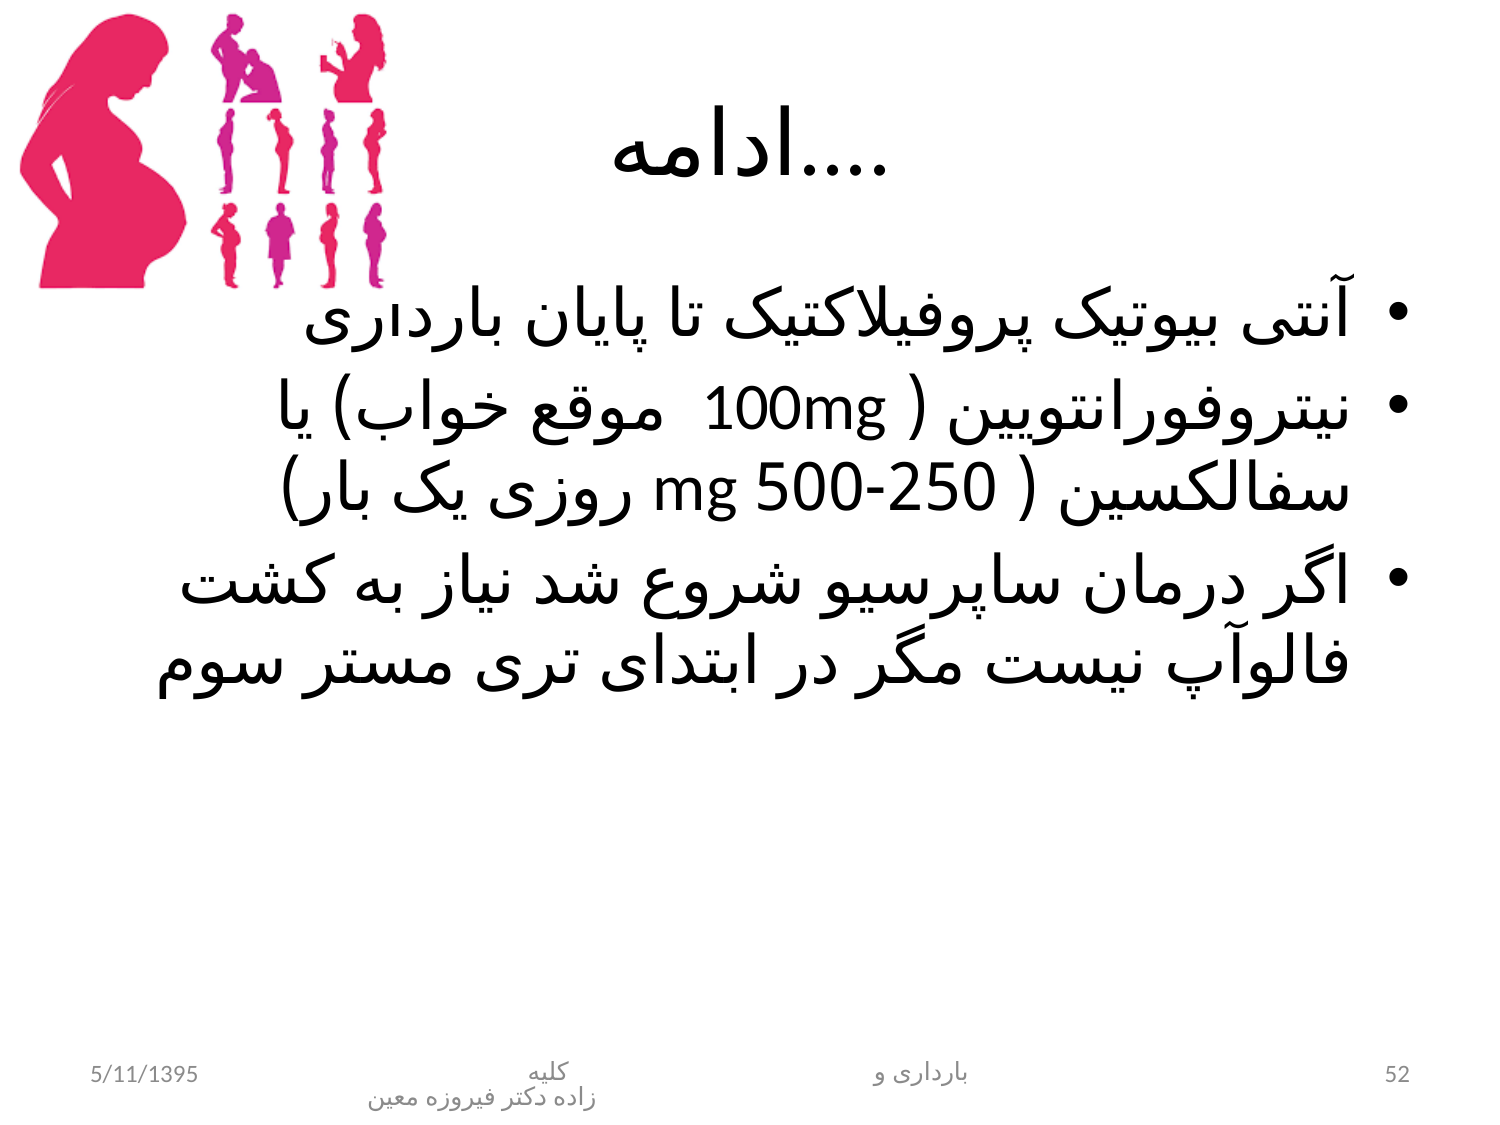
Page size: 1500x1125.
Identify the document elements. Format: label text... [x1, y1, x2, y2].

list آنتی بیوتیک پروفیلاکتیک تا پایان بارداری نیتروفورانتویین ( 100mg موقع خواب) یا سفالکسین ( 250-500 mg روزی یک بار) اگر درمان ساپرسیو شروع شد نیاز به کشت فالوآپ نیست مگر در ابتدای تری مستر سوم [75, 262, 1425, 1005]
picture [0, 0, 407, 304]
footer بارداری و کلیه دکتر فیروزه معین زاده [512, 1042, 988, 1103]
title ادامه.... [410, 45, 1425, 233]
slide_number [75, 1042, 425, 1103]
slide_number 52 [1074, 1042, 1425, 1103]
